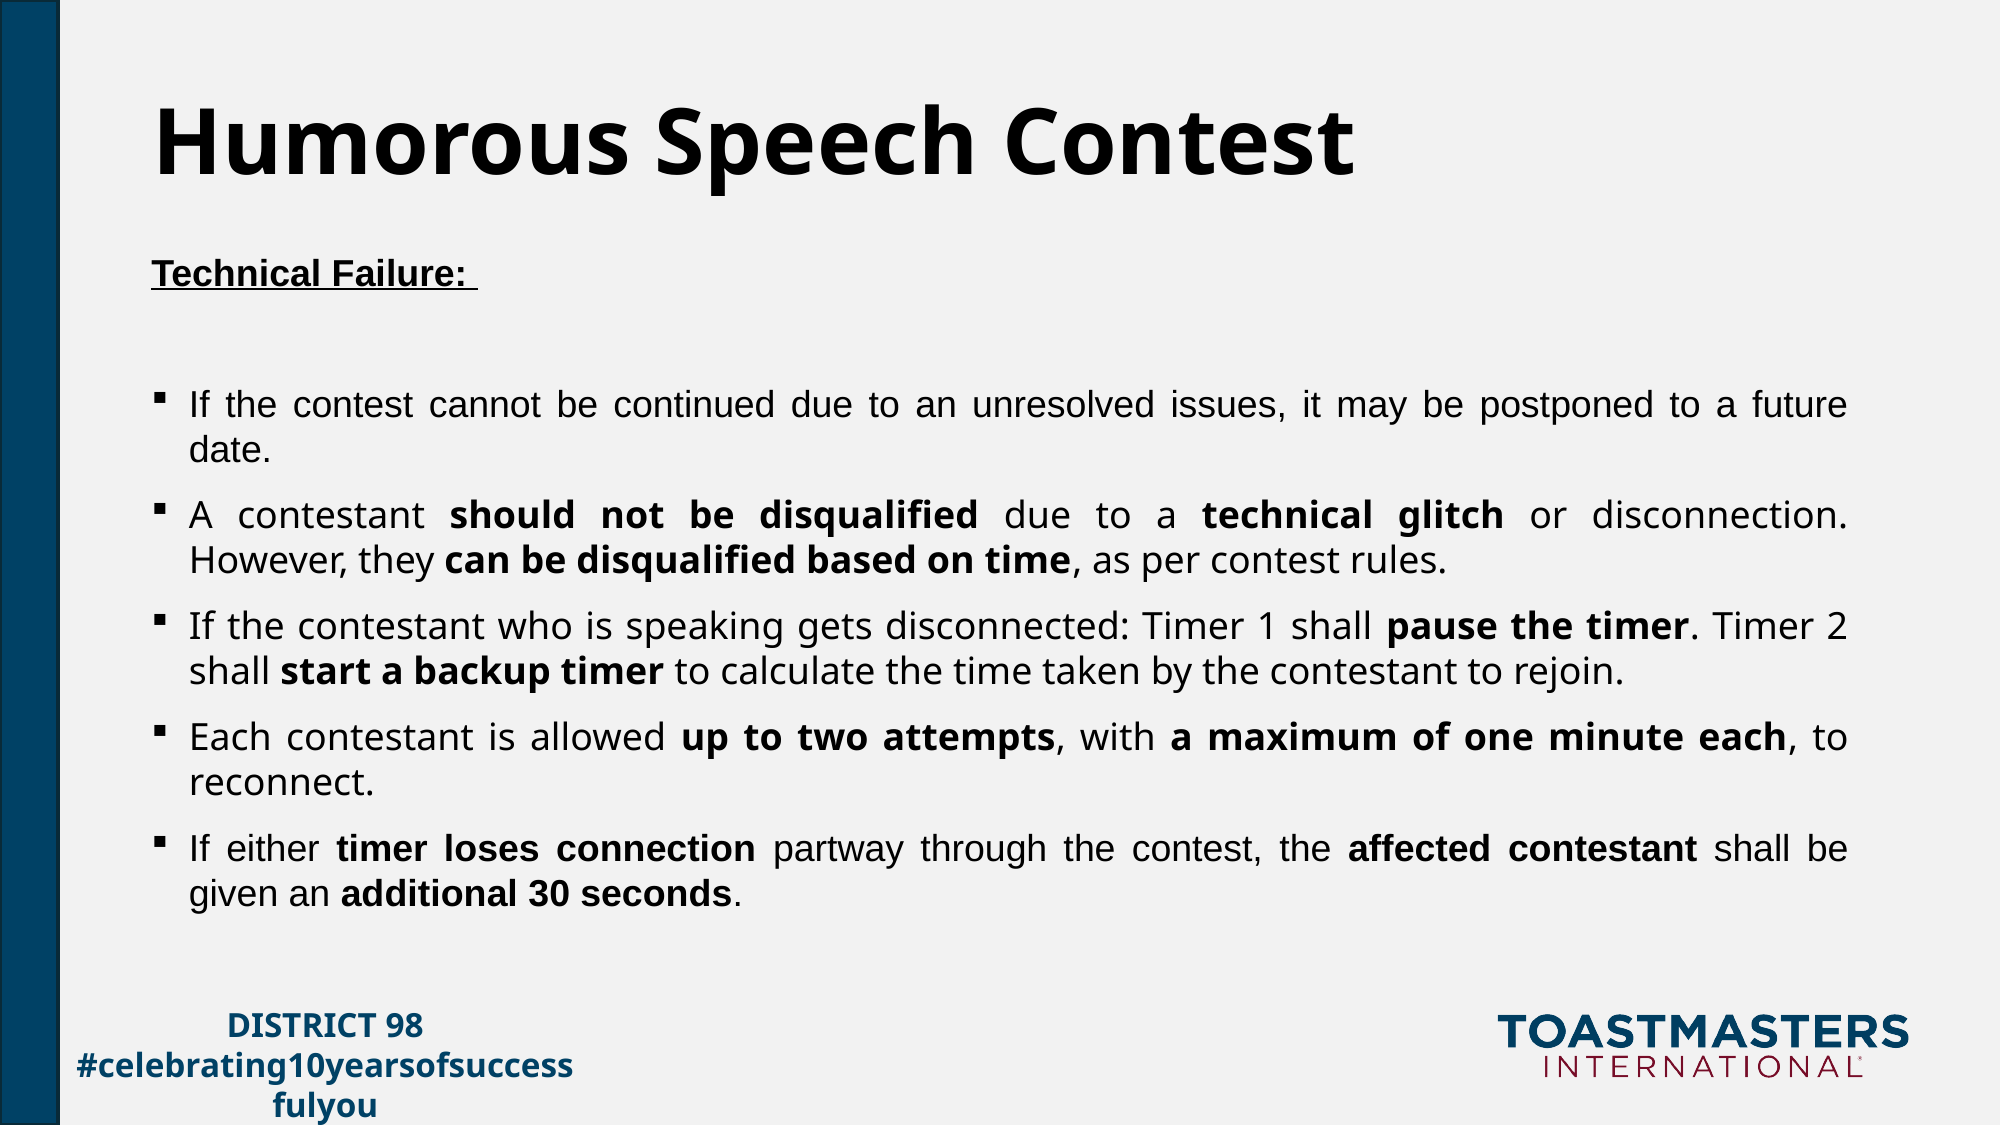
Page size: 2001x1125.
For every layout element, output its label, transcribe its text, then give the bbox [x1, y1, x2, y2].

picture [1383, 631, 2000, 1125]
title Humorous Speech Contest [137, 59, 1944, 229]
list Technical Failure: If the contest cannot be continued due to an unresolved issues, it may be postponed to a future date. A contestant should not be disqualified due to a technical glitch or disconnection. However, they can be disqualified based on time, as per contest rules. If the contestant who is speaking gets disconnected: Timer 1 shall pause the timer. Timer 2 shall start a backup timer to calculate the time taken by the contestant to rejoin. Each contestant is allowed up to two attempts, with a maximum of one minute each, to reconnect. If either timer loses connection partway through the contest, the affected contestant shall be given an additional 30 seconds. [136, 241, 1864, 931]
text_box DISTRICT 98 #celebrating10yearsofsuccessfulyou [57, 996, 593, 1125]
text_box [0, 0, 60, 1125]
